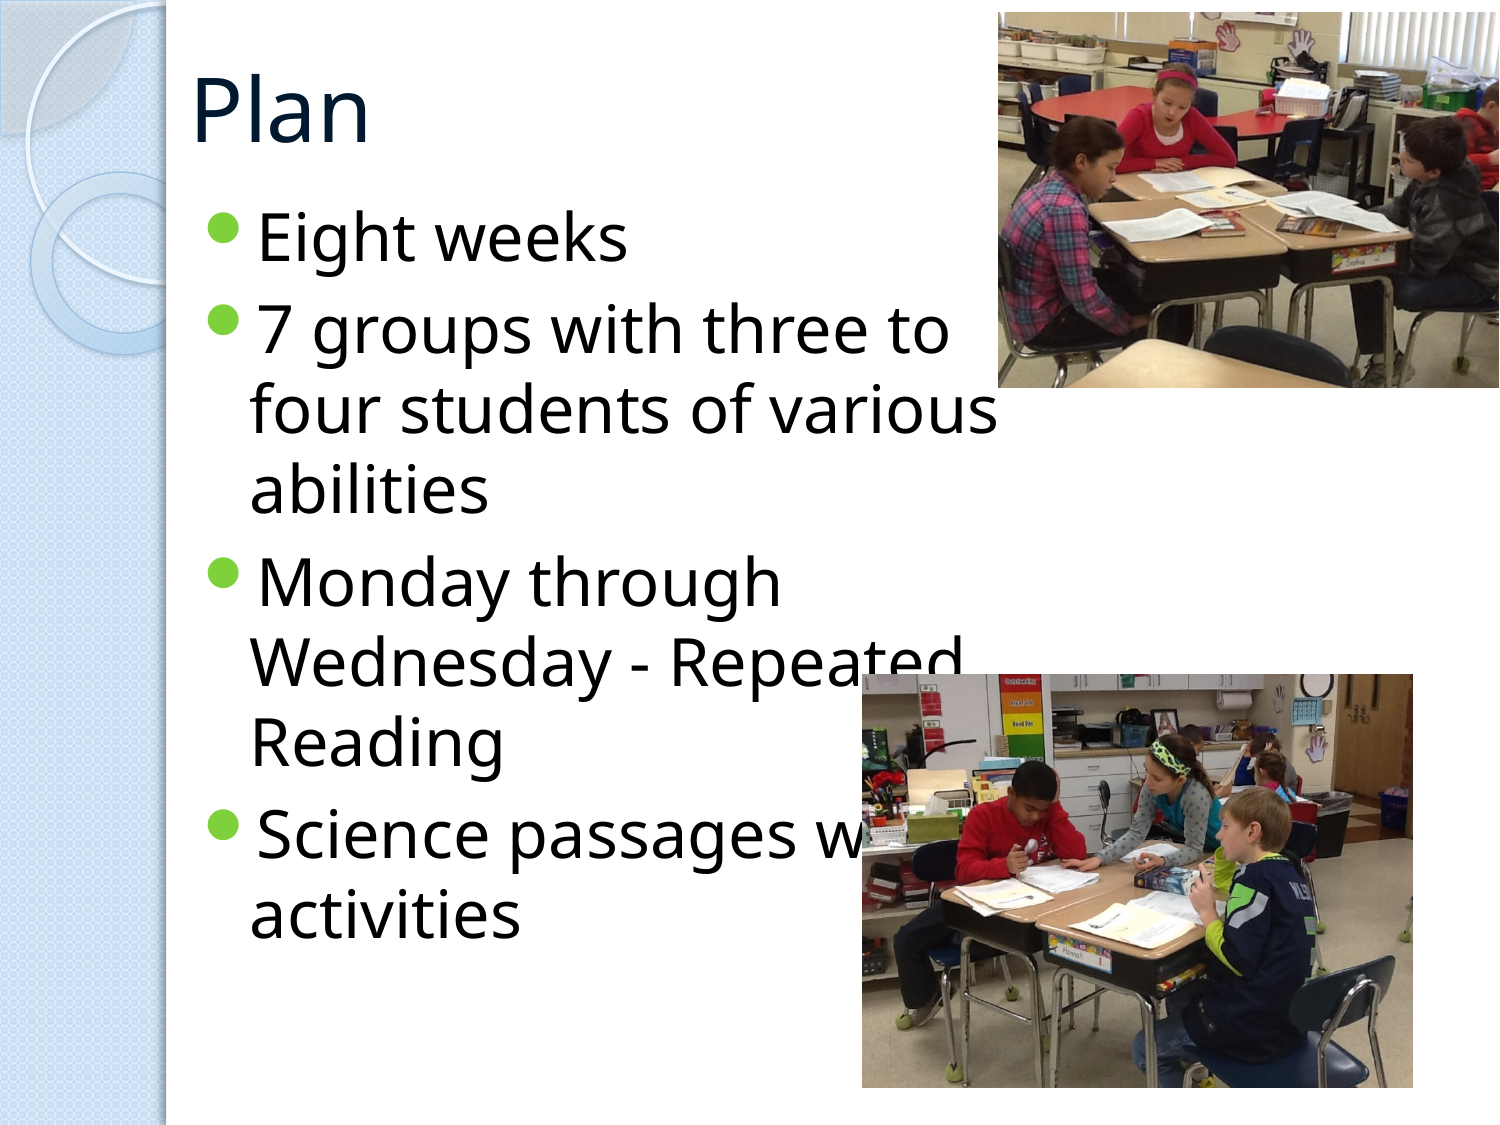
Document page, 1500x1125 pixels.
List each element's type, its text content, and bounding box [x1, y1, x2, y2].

picture [998, 12, 1499, 388]
picture [862, 674, 1413, 1088]
list Eight weeks 7 groups with three to four students of various abilities Monday through Wednesday - Repeated Reading Science passages with activities [174, 187, 1052, 1013]
title Plan [174, 12, 994, 187]
